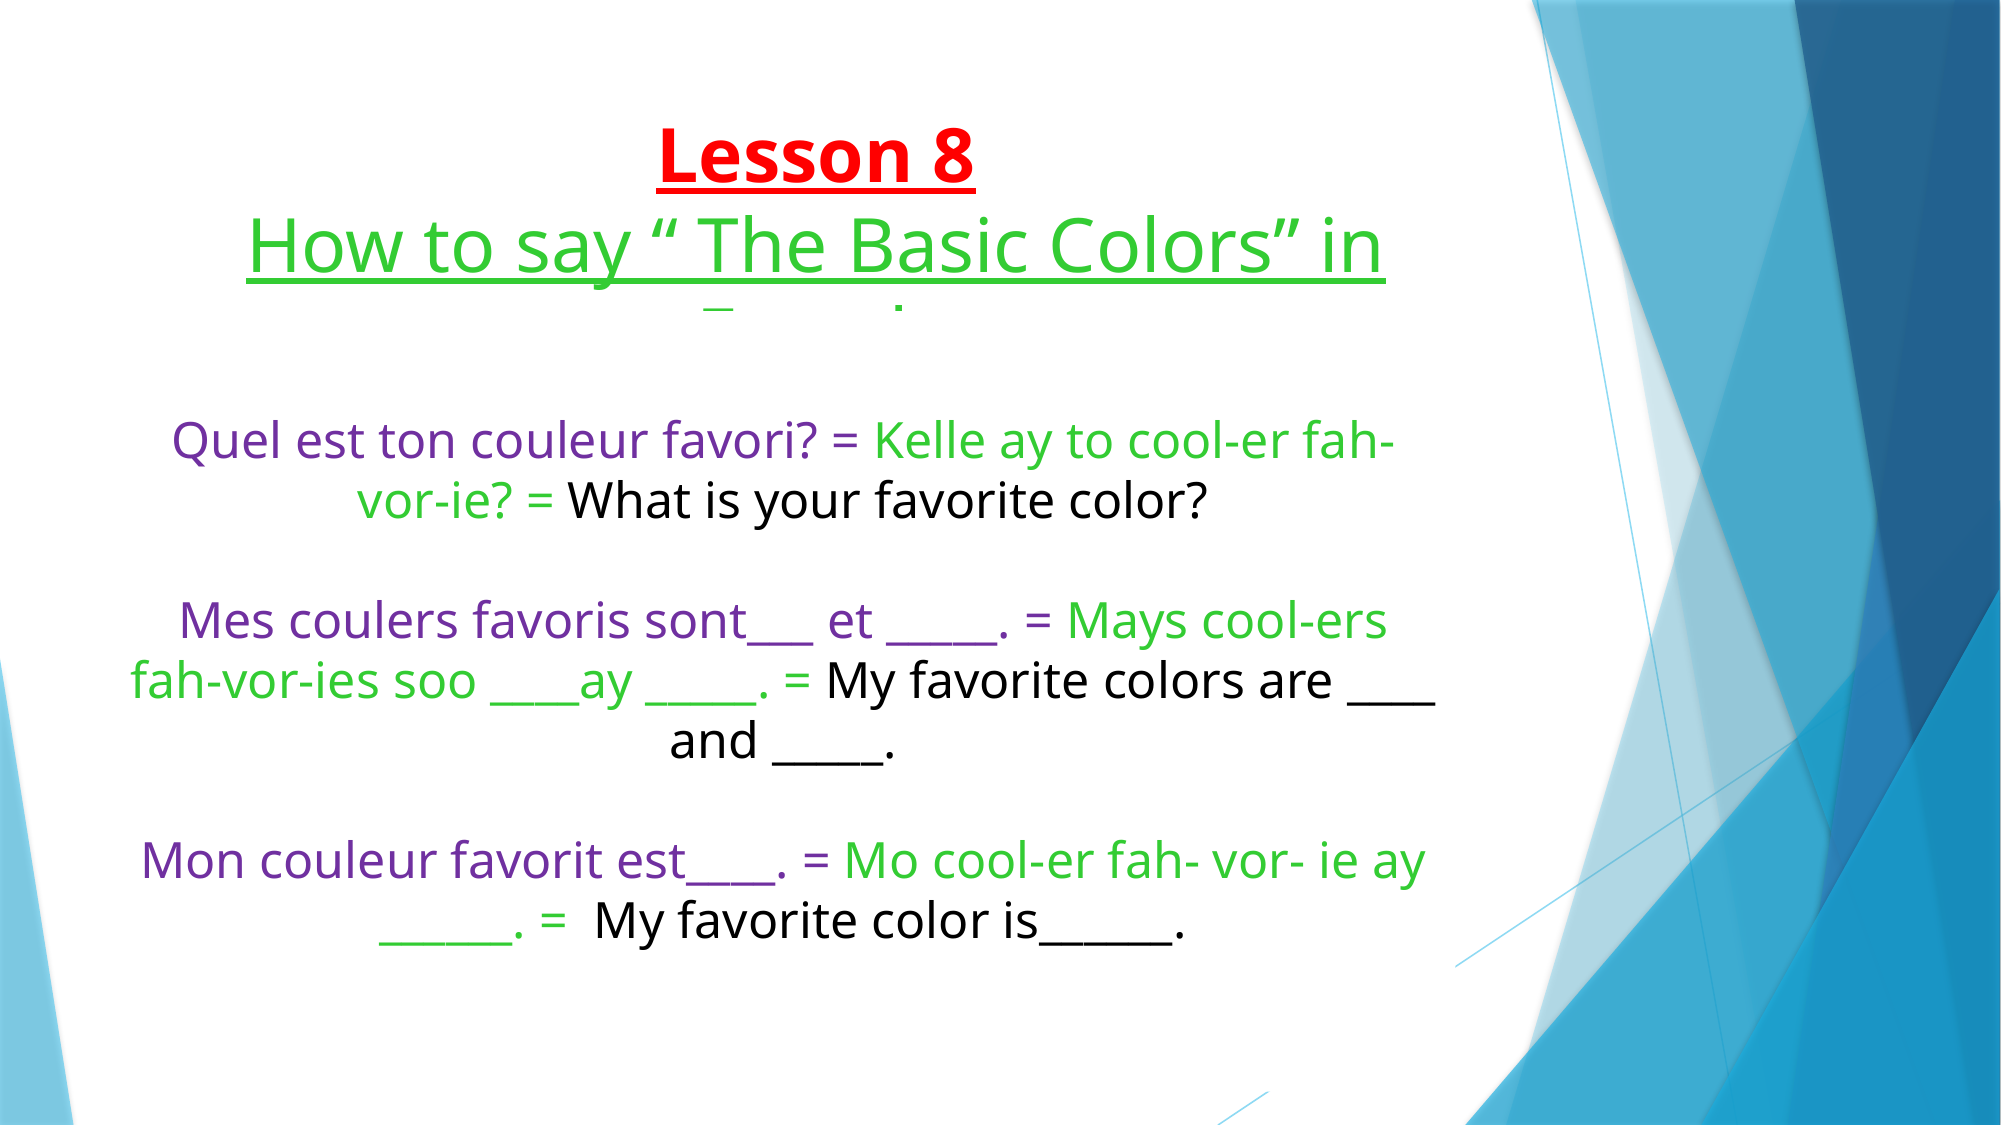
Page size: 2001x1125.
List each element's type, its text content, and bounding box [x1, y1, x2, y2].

title Lesson 8 How to say “ The Basic Colors” in French [111, 99, 1522, 312]
text_box Quel est ton couleur favori? = Kelle ay to cool-er fah-vor-ie? = What is your favorite color? Mes coulers favoris sont___ et _____. = Mays cool-ers fah-vor-ies soo ____ay _____. = My favorite colors are ____ and _____. Mon couleur favorit est____. = Mo cool-er fah- vor- ie ay ______. = My favorite color is______. [109, 310, 1457, 1093]
